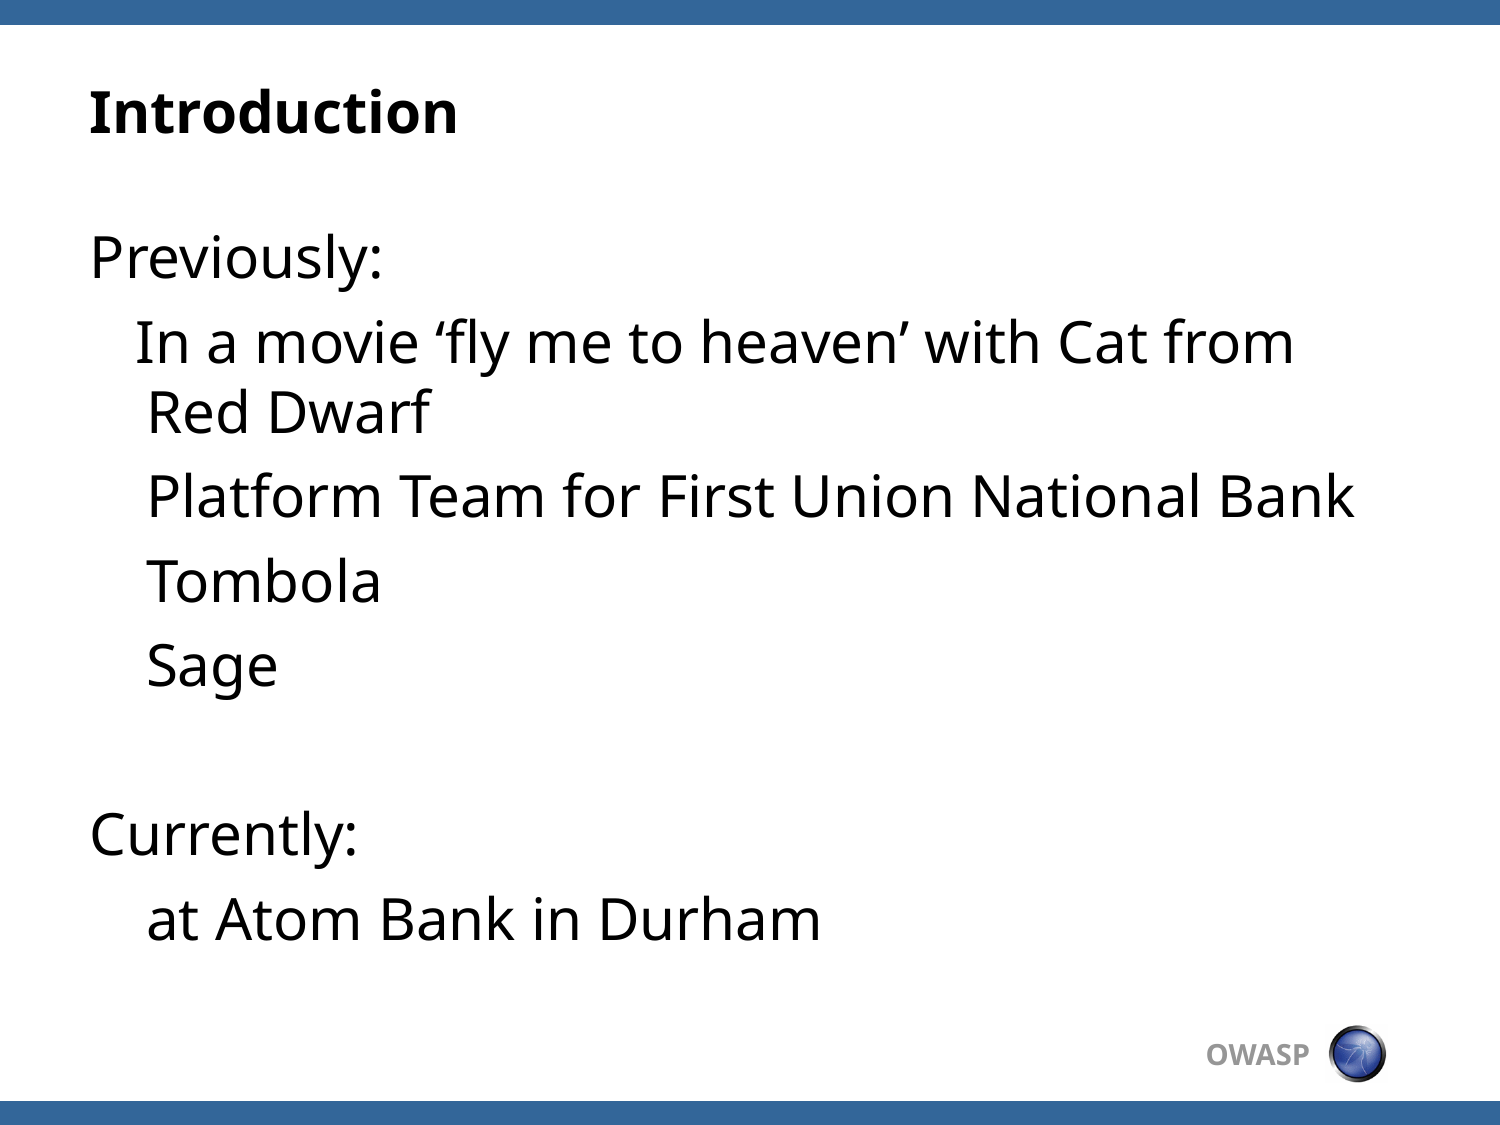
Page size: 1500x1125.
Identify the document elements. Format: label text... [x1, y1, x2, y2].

title Introduction [75, 32, 1425, 188]
list Previously: In a movie ‘fly me to heaven’ with Cat from Red Dwarf Platform Team for First Union National Bank Tombola Sage Currently: at Atom Bank in Durham [75, 212, 1425, 1005]
picture [1325, 1024, 1388, 1083]
